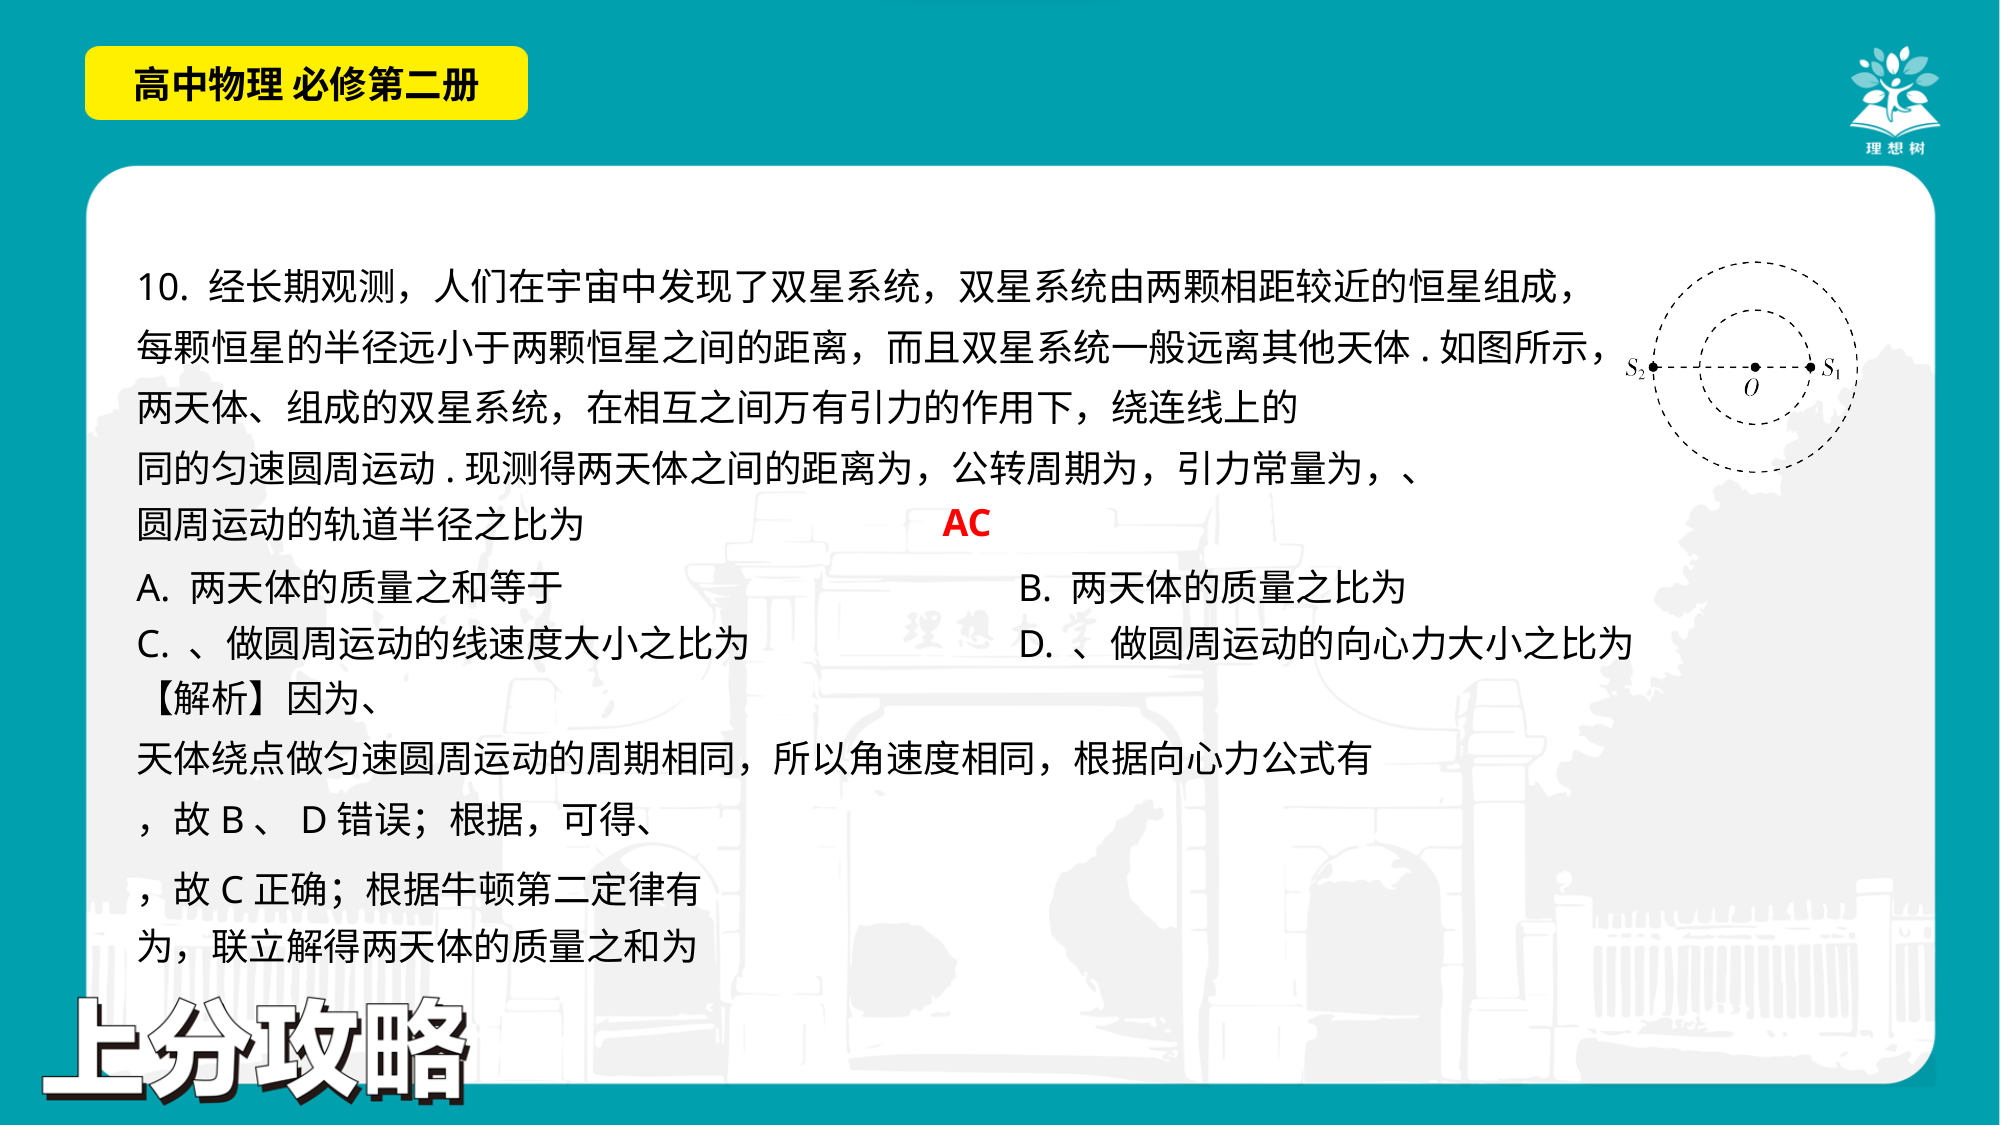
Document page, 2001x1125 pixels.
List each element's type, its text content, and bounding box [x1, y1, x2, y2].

text_box AC [926, 487, 1008, 540]
picture [0, 0, 2000, 1125]
